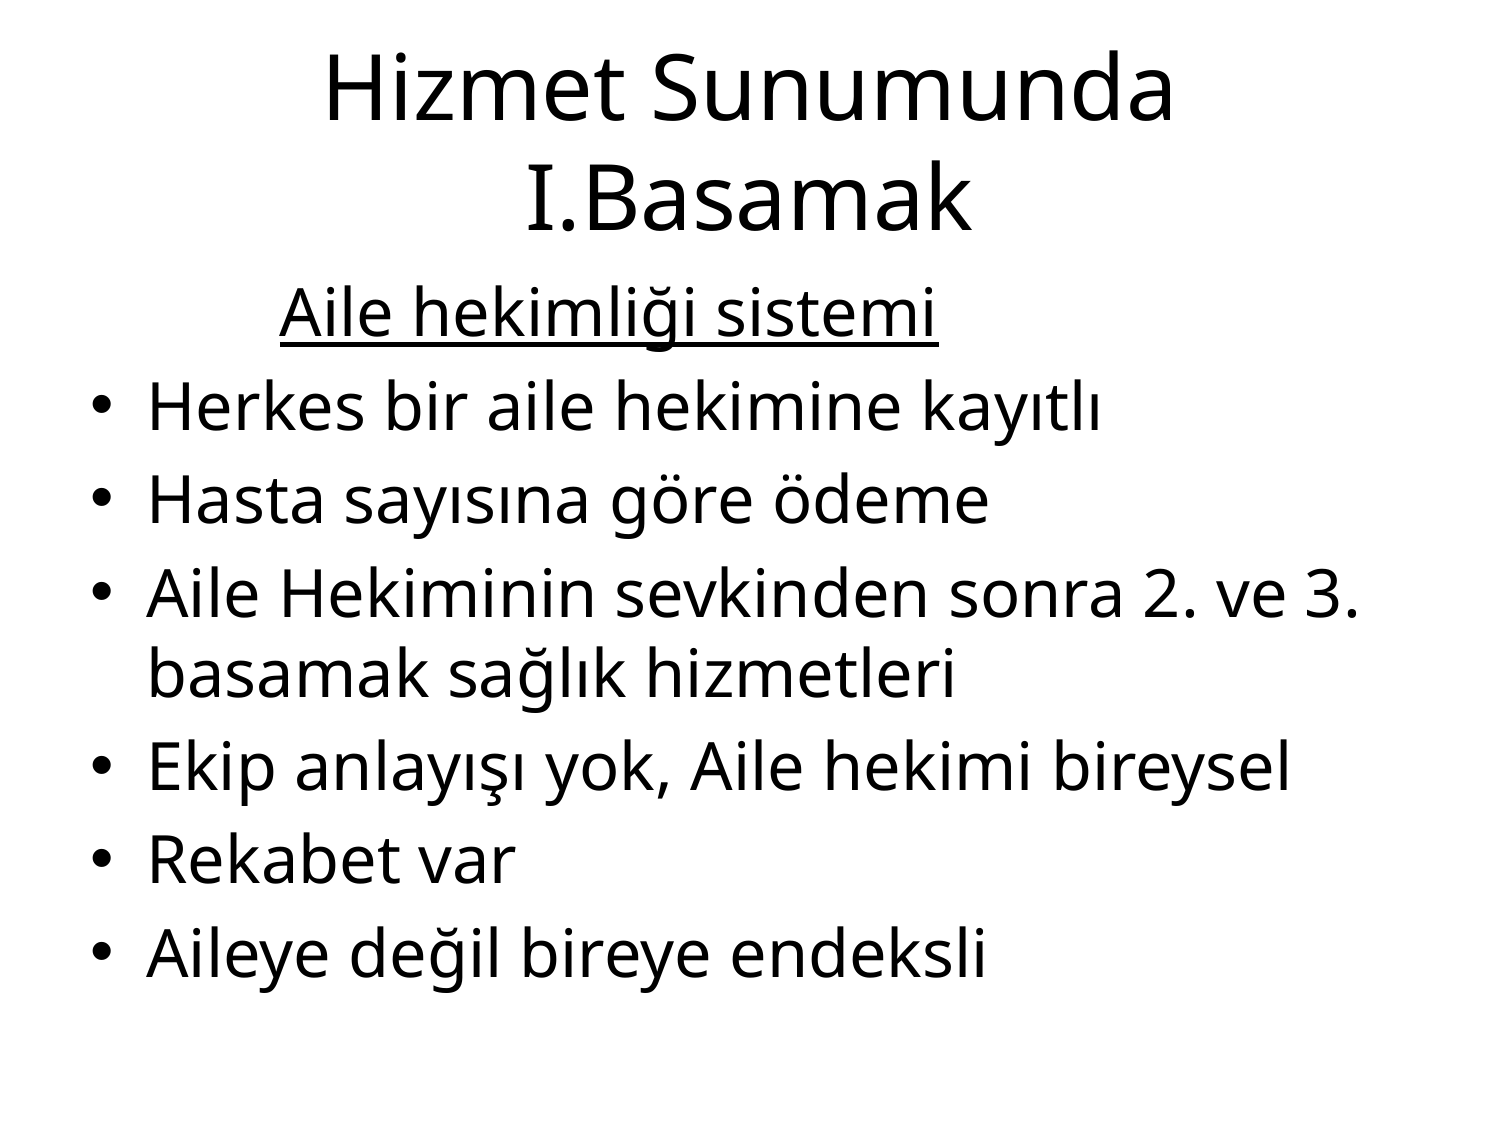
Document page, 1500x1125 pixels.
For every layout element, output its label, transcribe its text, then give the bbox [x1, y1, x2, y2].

list Aile hekimliği sistemi Herkes bir aile hekimine kayıtlı Hasta sayısına göre ödeme Aile Hekiminin sevkinden sonra 2. ve 3. basamak sağlık hizmetleri Ekip anlayışı yok, Aile hekimi bireysel Rekabet var Aileye değil bireye endeksli [75, 262, 1425, 1005]
title Hizmet Sunumunda I.Basamak [75, 45, 1425, 233]
